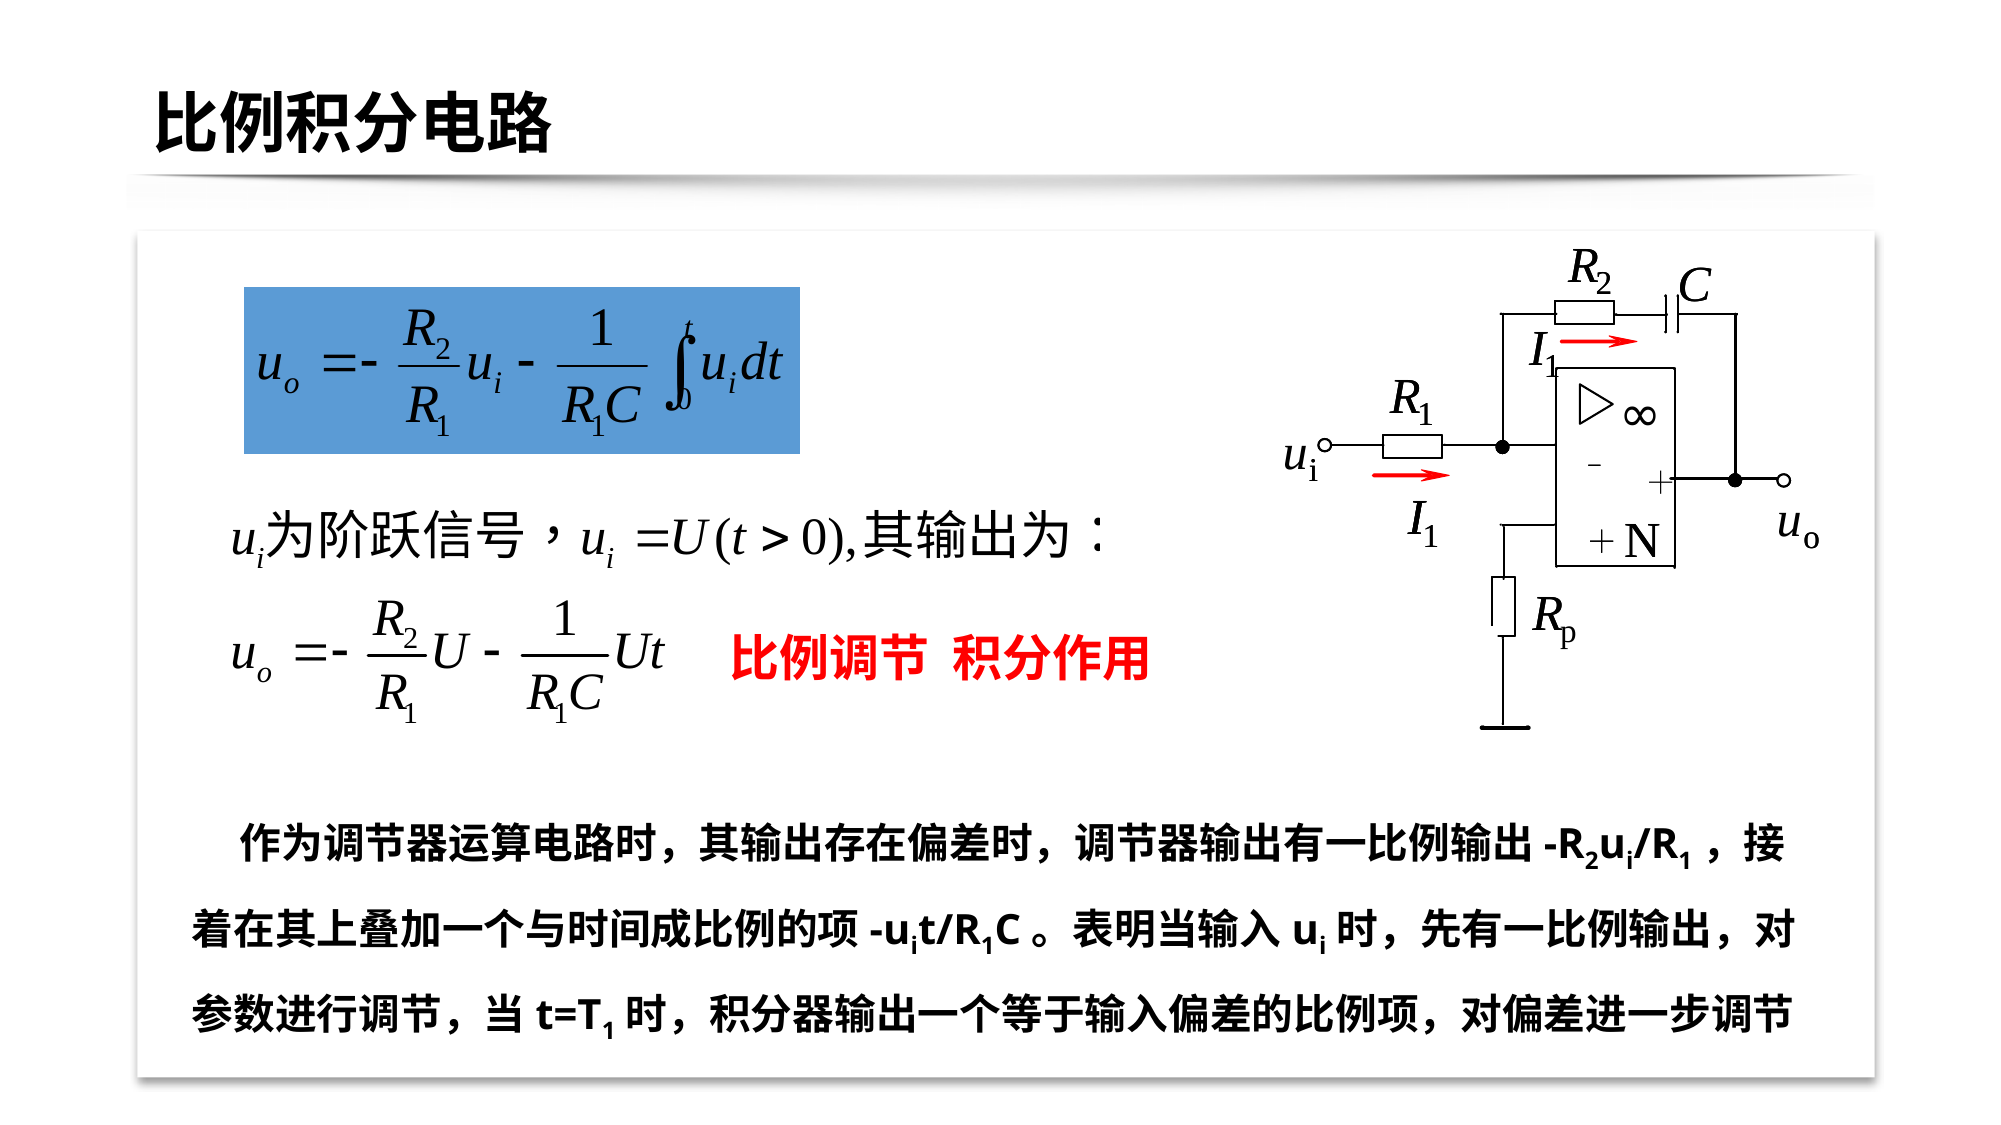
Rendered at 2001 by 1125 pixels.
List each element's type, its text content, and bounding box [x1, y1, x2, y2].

text_box 作为调节器运算电路时，其输出存在偏差时，调节器输出有一比例输出-R2ui/R1，接着在其上叠加一个与时间成比例的项-uit/R1C。表明当输入ui时，先有一比例输出，对参数进行调节，当t=T1时，积分器输出一个等于输入偏差的比例项，对偏差进一步调节 [176, 781, 1824, 1060]
title 比例积分电路 [137, 77, 1863, 175]
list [250, 293, 794, 448]
text_box 比例调节 积分作用 [1100, 626, 1279, 697]
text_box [1279, 226, 1824, 733]
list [224, 499, 1100, 736]
picture [127, 175, 1874, 211]
